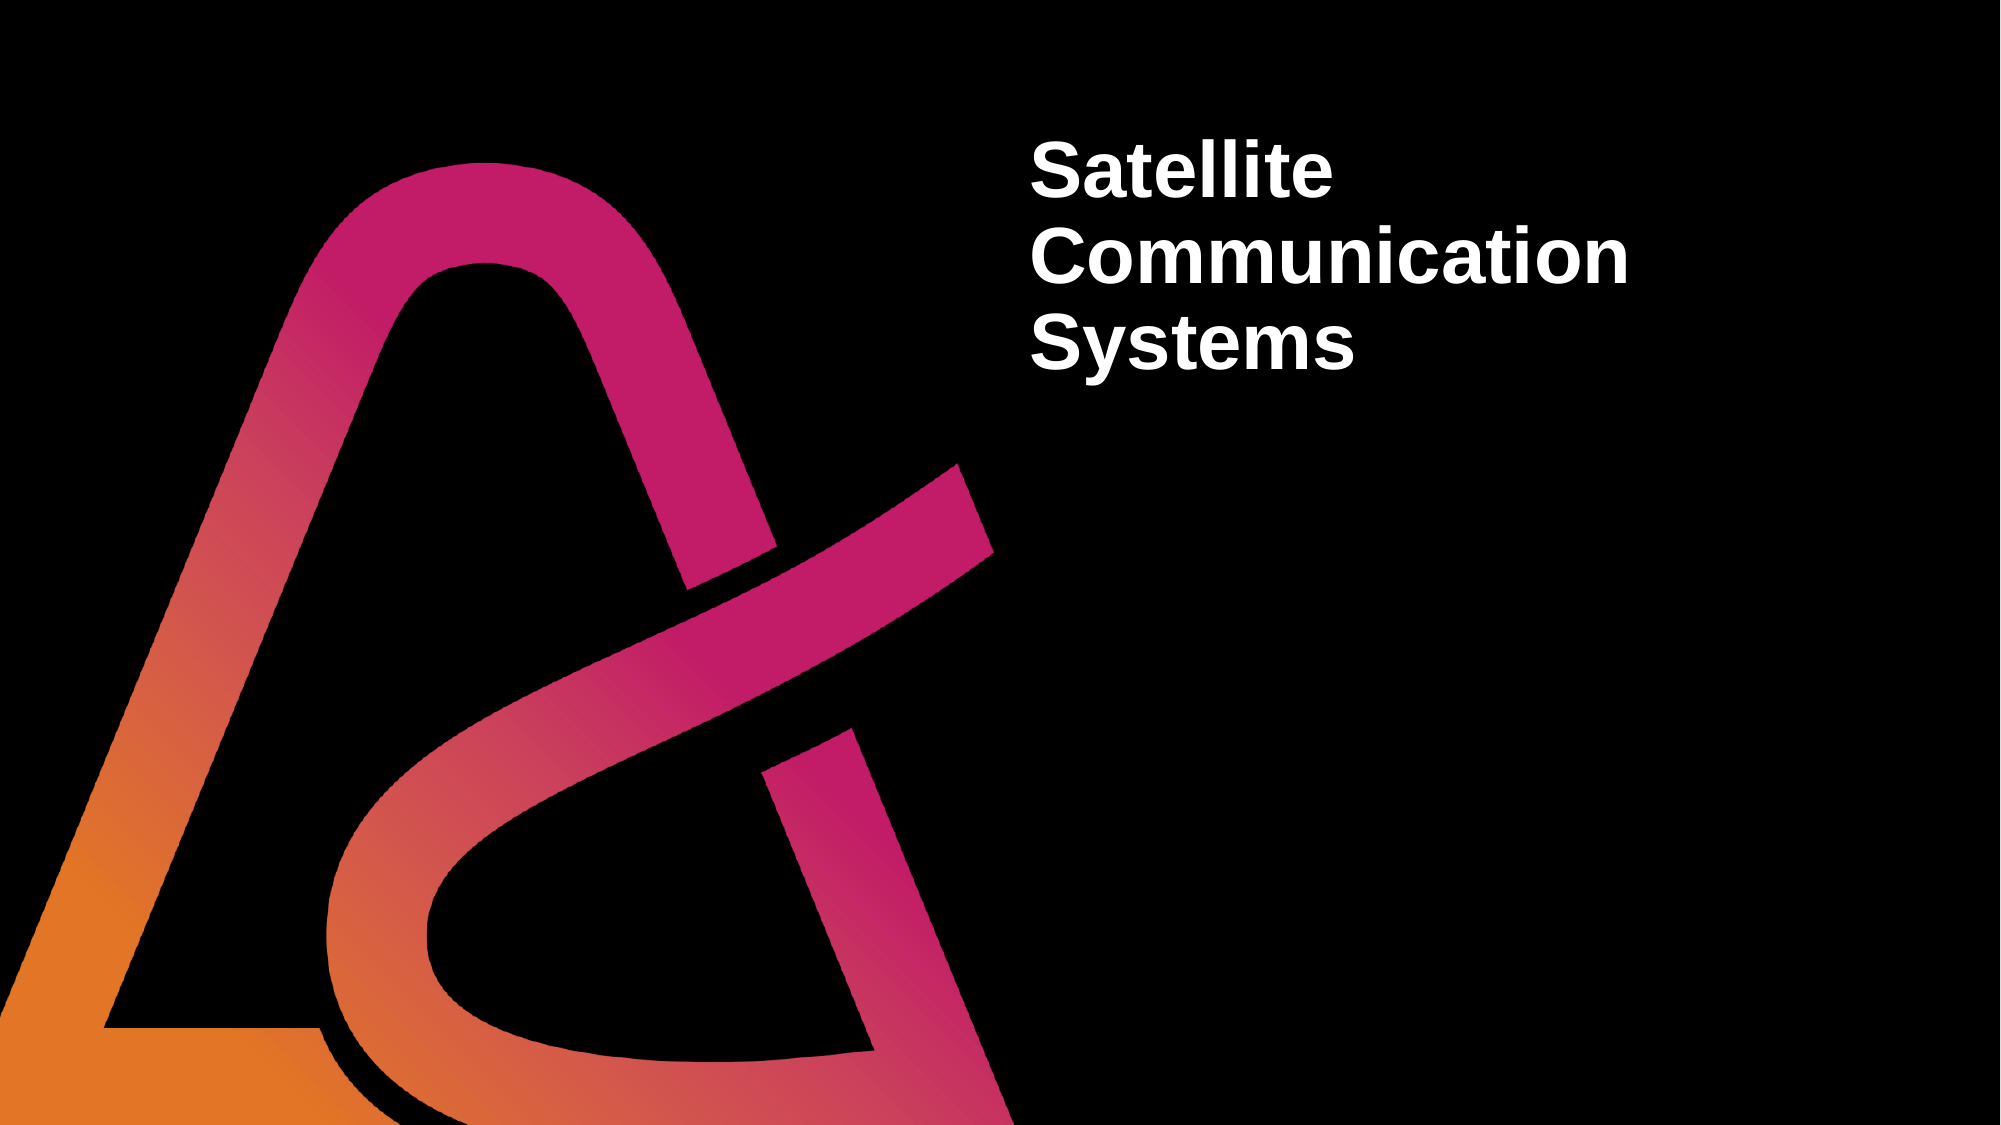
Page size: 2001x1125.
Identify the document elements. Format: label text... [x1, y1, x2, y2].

title Satellite Communication Systems [1014, 119, 1863, 396]
picture [0, 143, 1015, 1125]
